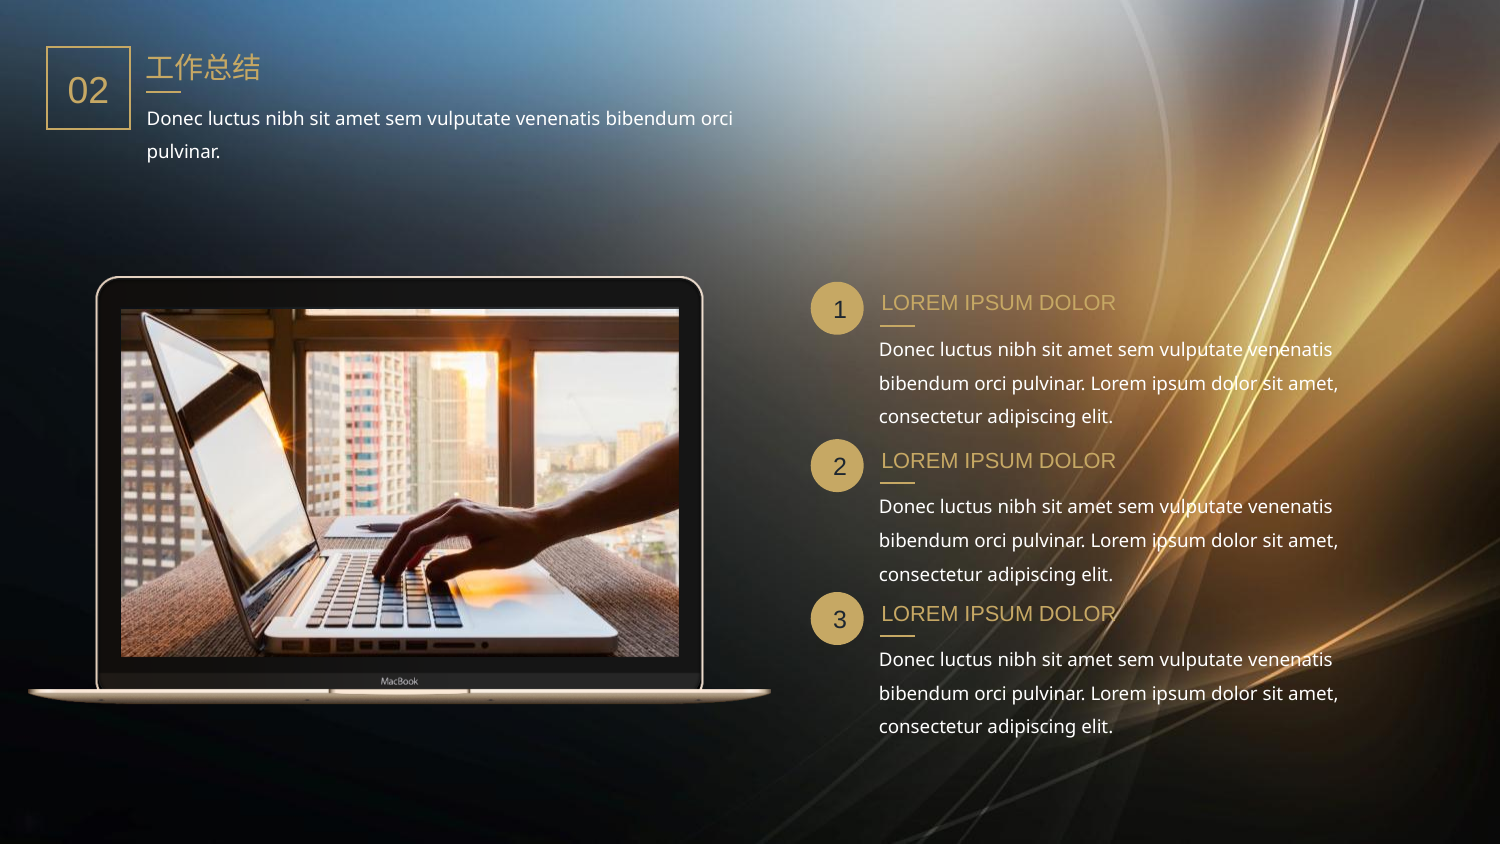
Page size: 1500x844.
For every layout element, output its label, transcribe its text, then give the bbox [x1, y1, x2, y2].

text_box Donec luctus nibh sit amet sem vulputate venenatis bibendum orci pulvinar. [131, 87, 756, 171]
text_box 3 [809, 590, 865, 647]
text_box 02 [46, 46, 131, 130]
text_box LOREM IPSUM DOLOR [866, 281, 1132, 323]
picture [0, 0, 1500, 844]
text_box 2 [809, 438, 865, 494]
text_box LOREM IPSUM DOLOR [866, 439, 1132, 481]
text_box 1 [809, 280, 865, 336]
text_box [28, 276, 771, 713]
text_box Donec luctus nibh sit amet sem vulputate venenatis bibendum orci pulvinar. Lorem ipsum dolor sit amet, consectetur adipiscing elit. [864, 318, 1410, 435]
text_box Donec luctus nibh sit amet sem vulputate venenatis bibendum orci pulvinar. Lorem ipsum dolor sit amet, consectetur adipiscing elit. [864, 476, 1410, 593]
text_box LOREM IPSUM DOLOR [866, 591, 1132, 633]
text_box 工作总结 [130, 41, 278, 92]
text_box Donec luctus nibh sit amet sem vulputate venenatis bibendum orci pulvinar. Lorem ipsum dolor sit amet, consectetur adipiscing elit. [864, 629, 1410, 746]
